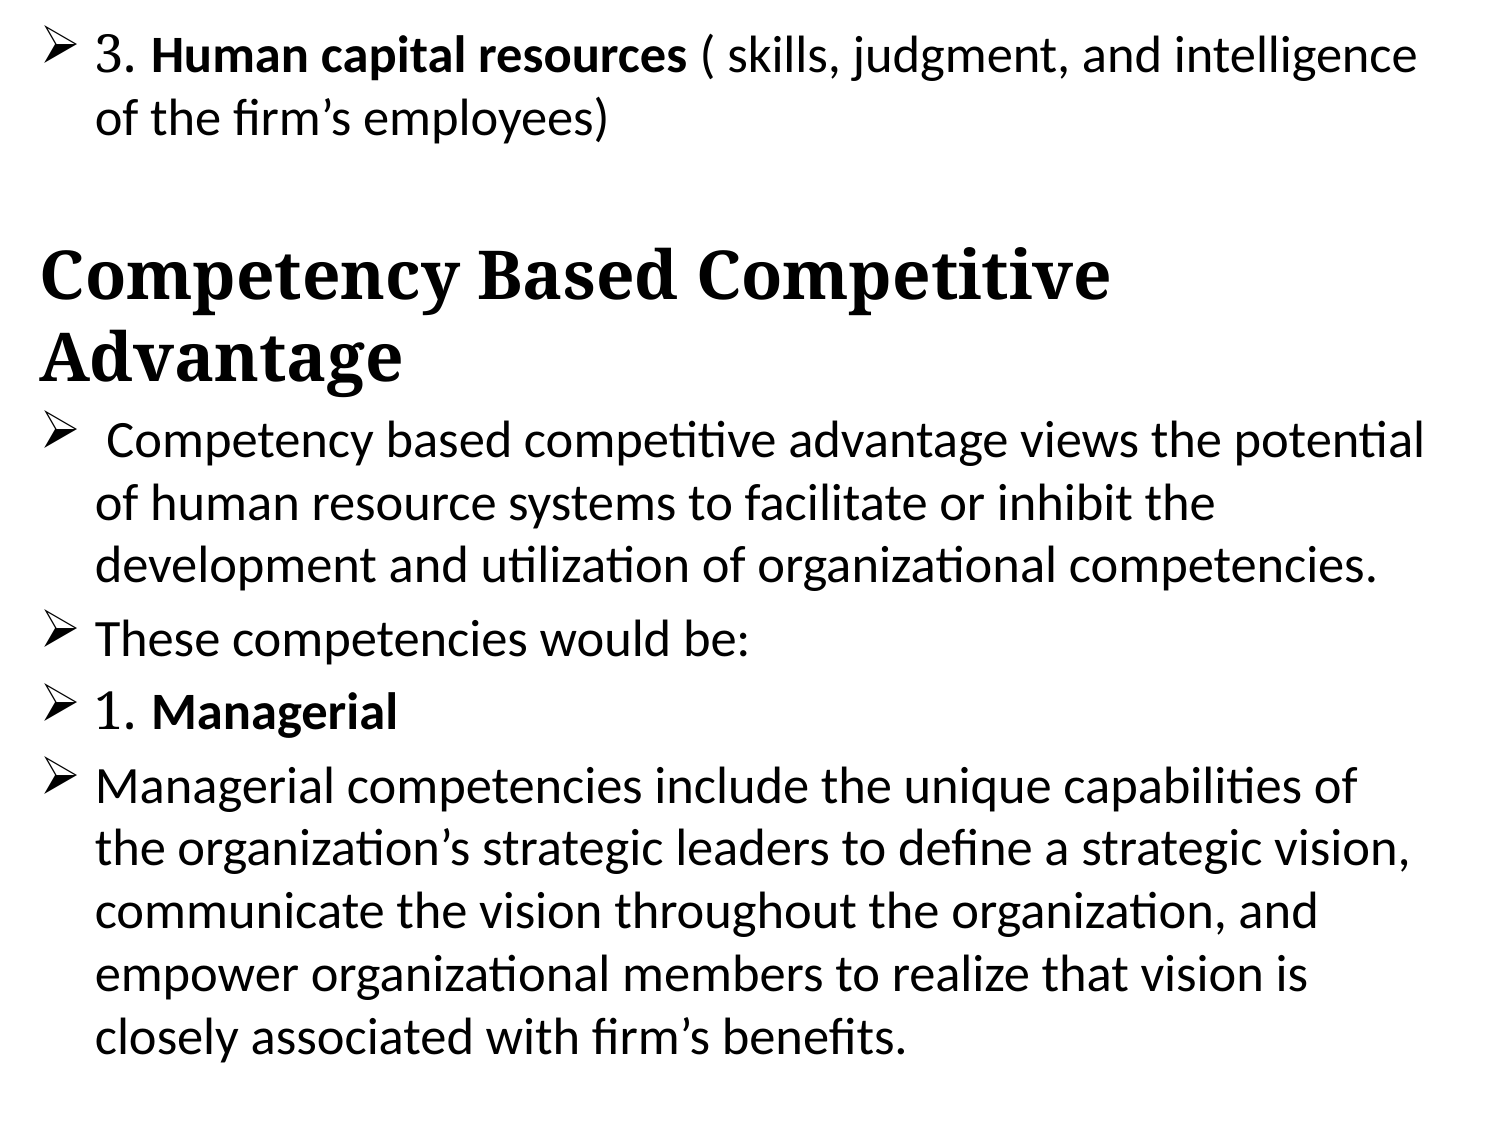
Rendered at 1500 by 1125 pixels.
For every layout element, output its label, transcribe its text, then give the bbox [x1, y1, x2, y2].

list 3. Human capital resources ( skills, judgment, and intelligence of the firm’s employees) Competency Based Competitive Advantage Competency based competitive advantage views the potential of human resource systems to facilitate or inhibit the development and utilization of organizational competencies. These competencies would be: 1. Managerial Managerial competencies include the unique capabilities of the organization’s strategic leaders to define a strategic vision, communicate the vision throughout the organization, and empower organizational members to realize that vision is closely associated with firm’s benefits. [24, 12, 1450, 1125]
